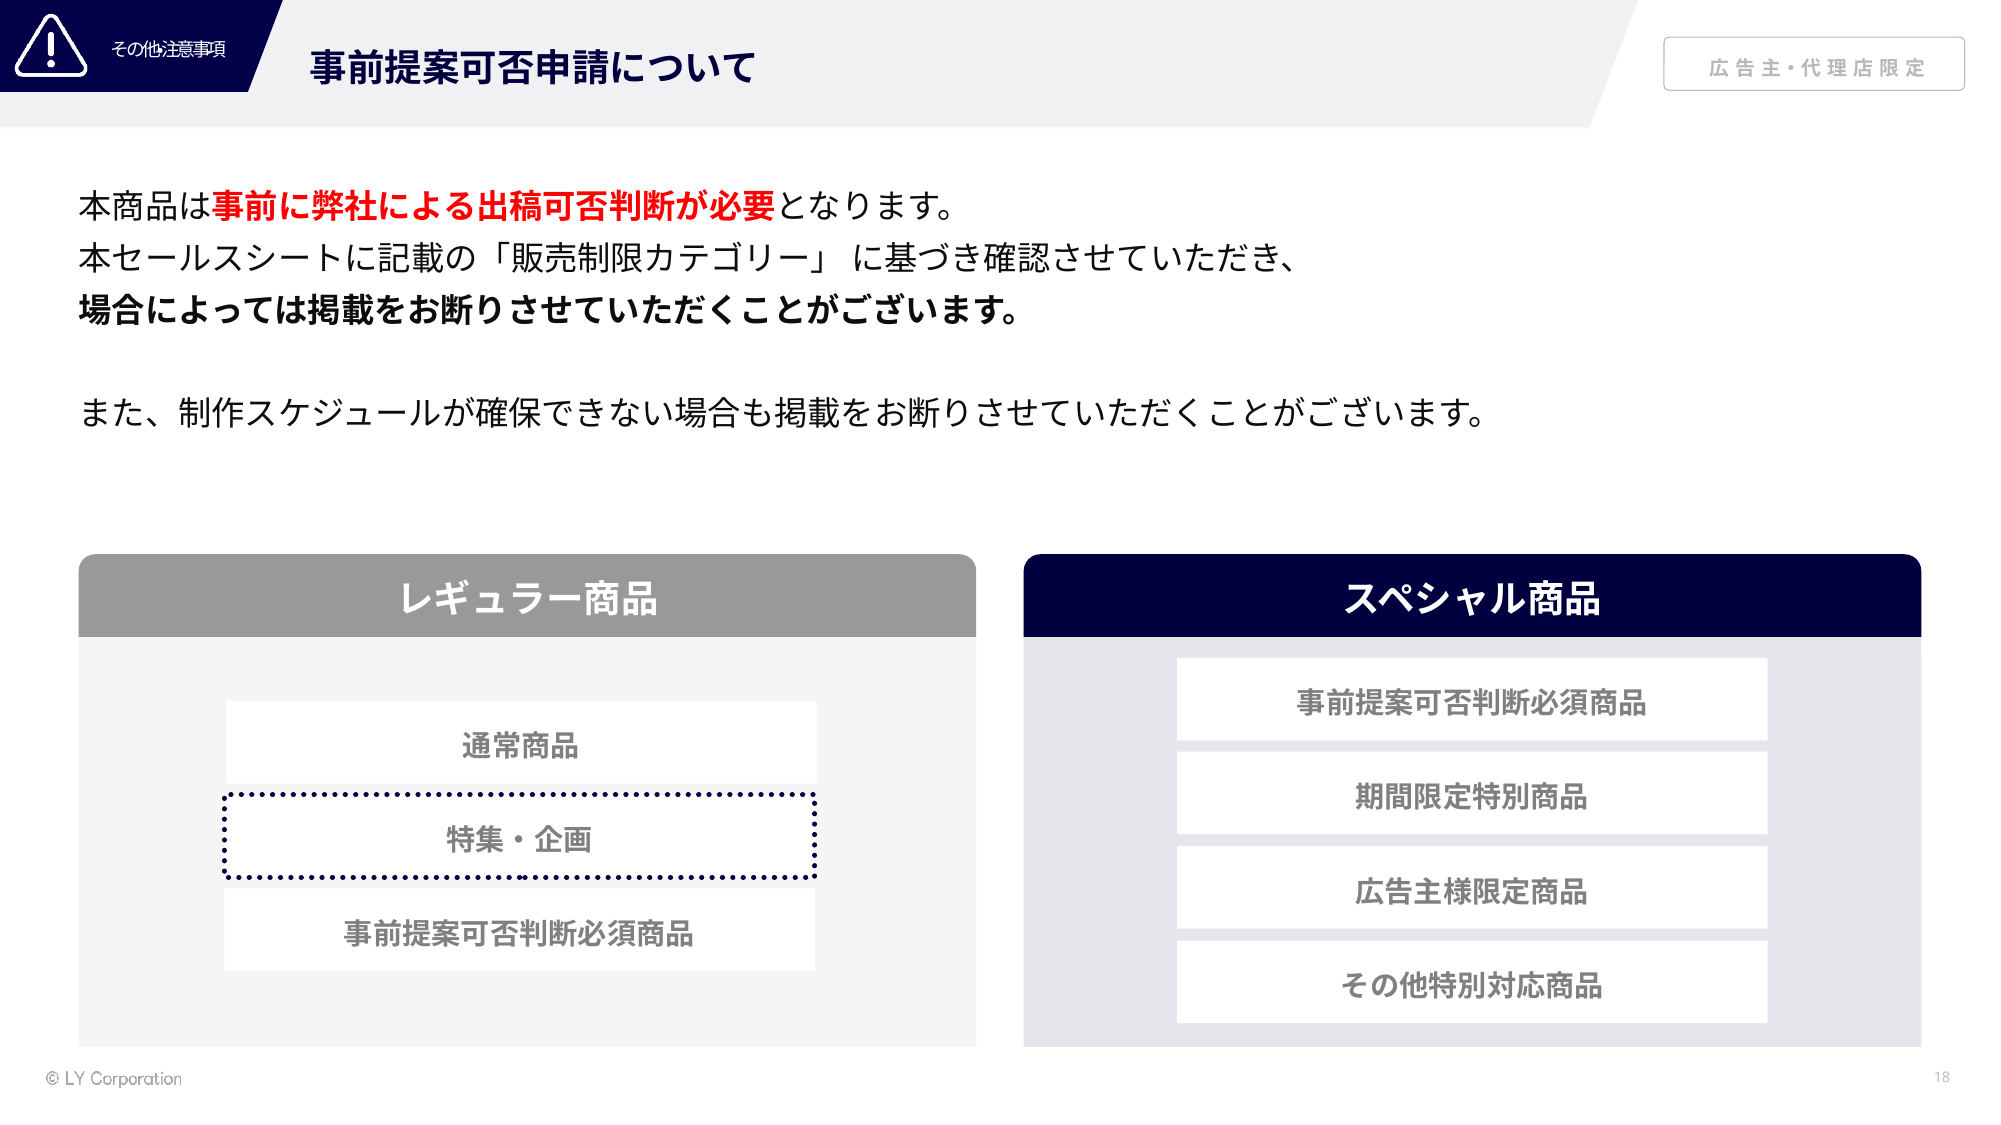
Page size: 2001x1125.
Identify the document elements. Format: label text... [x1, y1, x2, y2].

text_box 広告主様限定商品 [1177, 846, 1768, 929]
text_box 本商品は事前に弊社による出稿可否判断が必要となります。 本セールスシートに記載の「販売制限カテゴリー」 に基づき確認させていただき、 場合によっては掲載をお断りさせていただくことがございます。 また、制作スケジュールが確保できない場合も掲載をお断りさせていただくことがございます。 [78, 173, 1928, 485]
text_box 特集・企画 [224, 794, 815, 878]
text_box 事前提案可否判断必須商品 [1177, 657, 1768, 741]
text_box 事前提案可否判断必須商品 [224, 888, 815, 971]
text_box レギュラー商品 [78, 554, 977, 637]
list その他・注意事項 [97, 13, 240, 81]
text_box 通常商品 [226, 700, 817, 784]
text_box [78, 637, 977, 1047]
picture [9, 5, 92, 87]
list 事前提案可否申請について [309, 41, 1645, 97]
picture [46, 1071, 181, 1088]
text_box その他特別対応商品 [1177, 940, 1768, 1024]
text_box [1023, 637, 1922, 1047]
text_box スペシャル商品 [1023, 554, 1922, 637]
text_box 期間限定特別商品 [1177, 751, 1768, 835]
